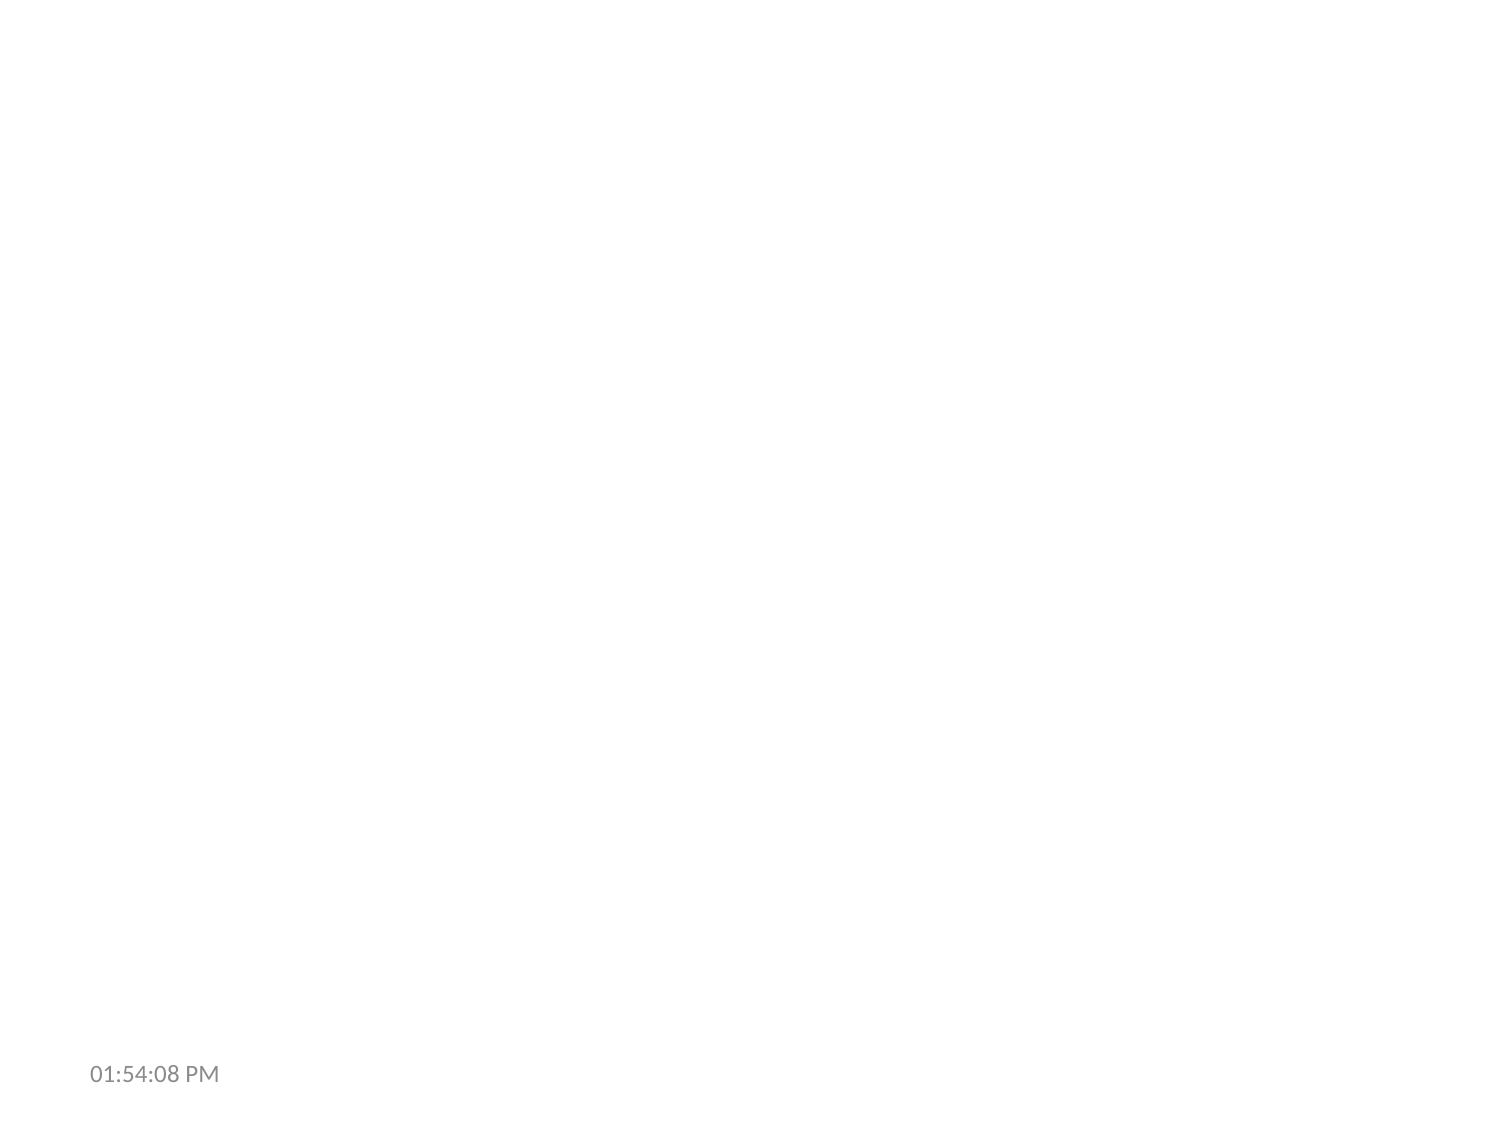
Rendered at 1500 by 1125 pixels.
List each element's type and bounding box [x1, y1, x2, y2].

slide_number [75, 1042, 425, 1103]
